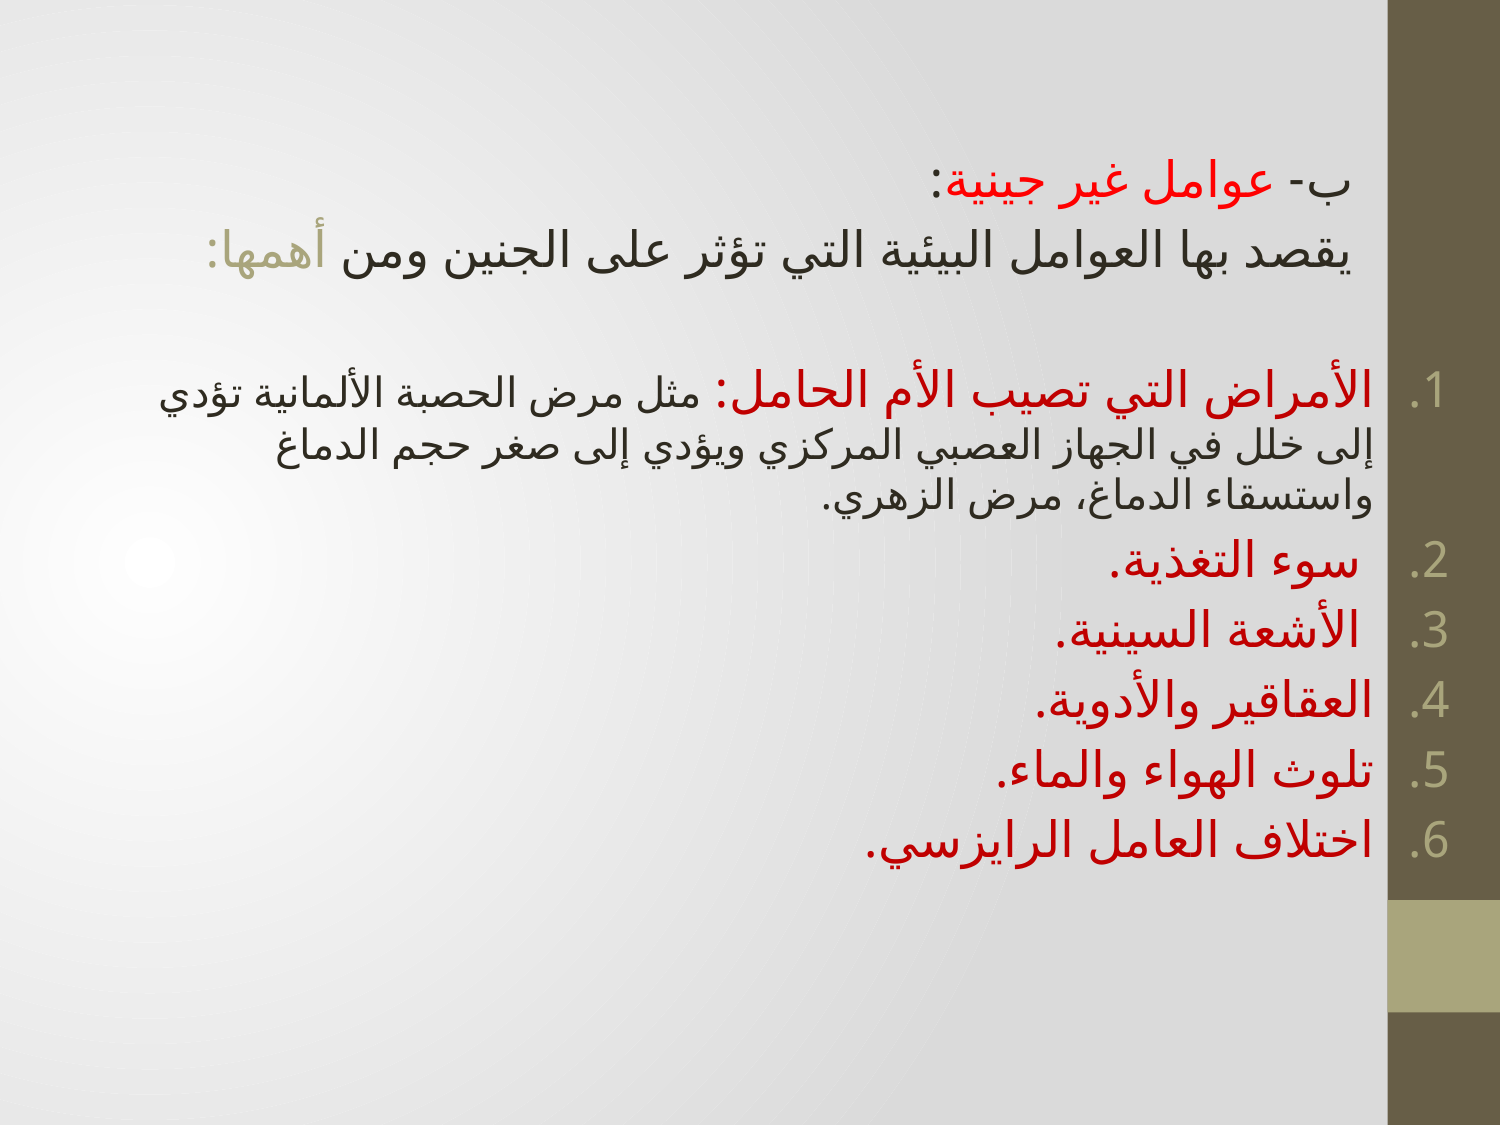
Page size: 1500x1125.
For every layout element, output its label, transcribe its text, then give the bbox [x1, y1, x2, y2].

list ب- عوامل غير جينية: يقصد بها العوامل البيئية التي تؤثر على الجنين ومن أهمها: الأمراض التي تصيب الأم الحامل: مثل مرض الحصبة الألمانية تؤدي إلى خلل في الجهاز العصبي المركزي ويؤدي إلى صغر حجم الدماغ واستسقاء الدماغ، مرض الزهري. سوء التغذية. الأشعة السينية. العقاقير والأدوية. تلوث الهواء والماء. اختلاف العامل الرايزسي. [82, 70, 1465, 1079]
